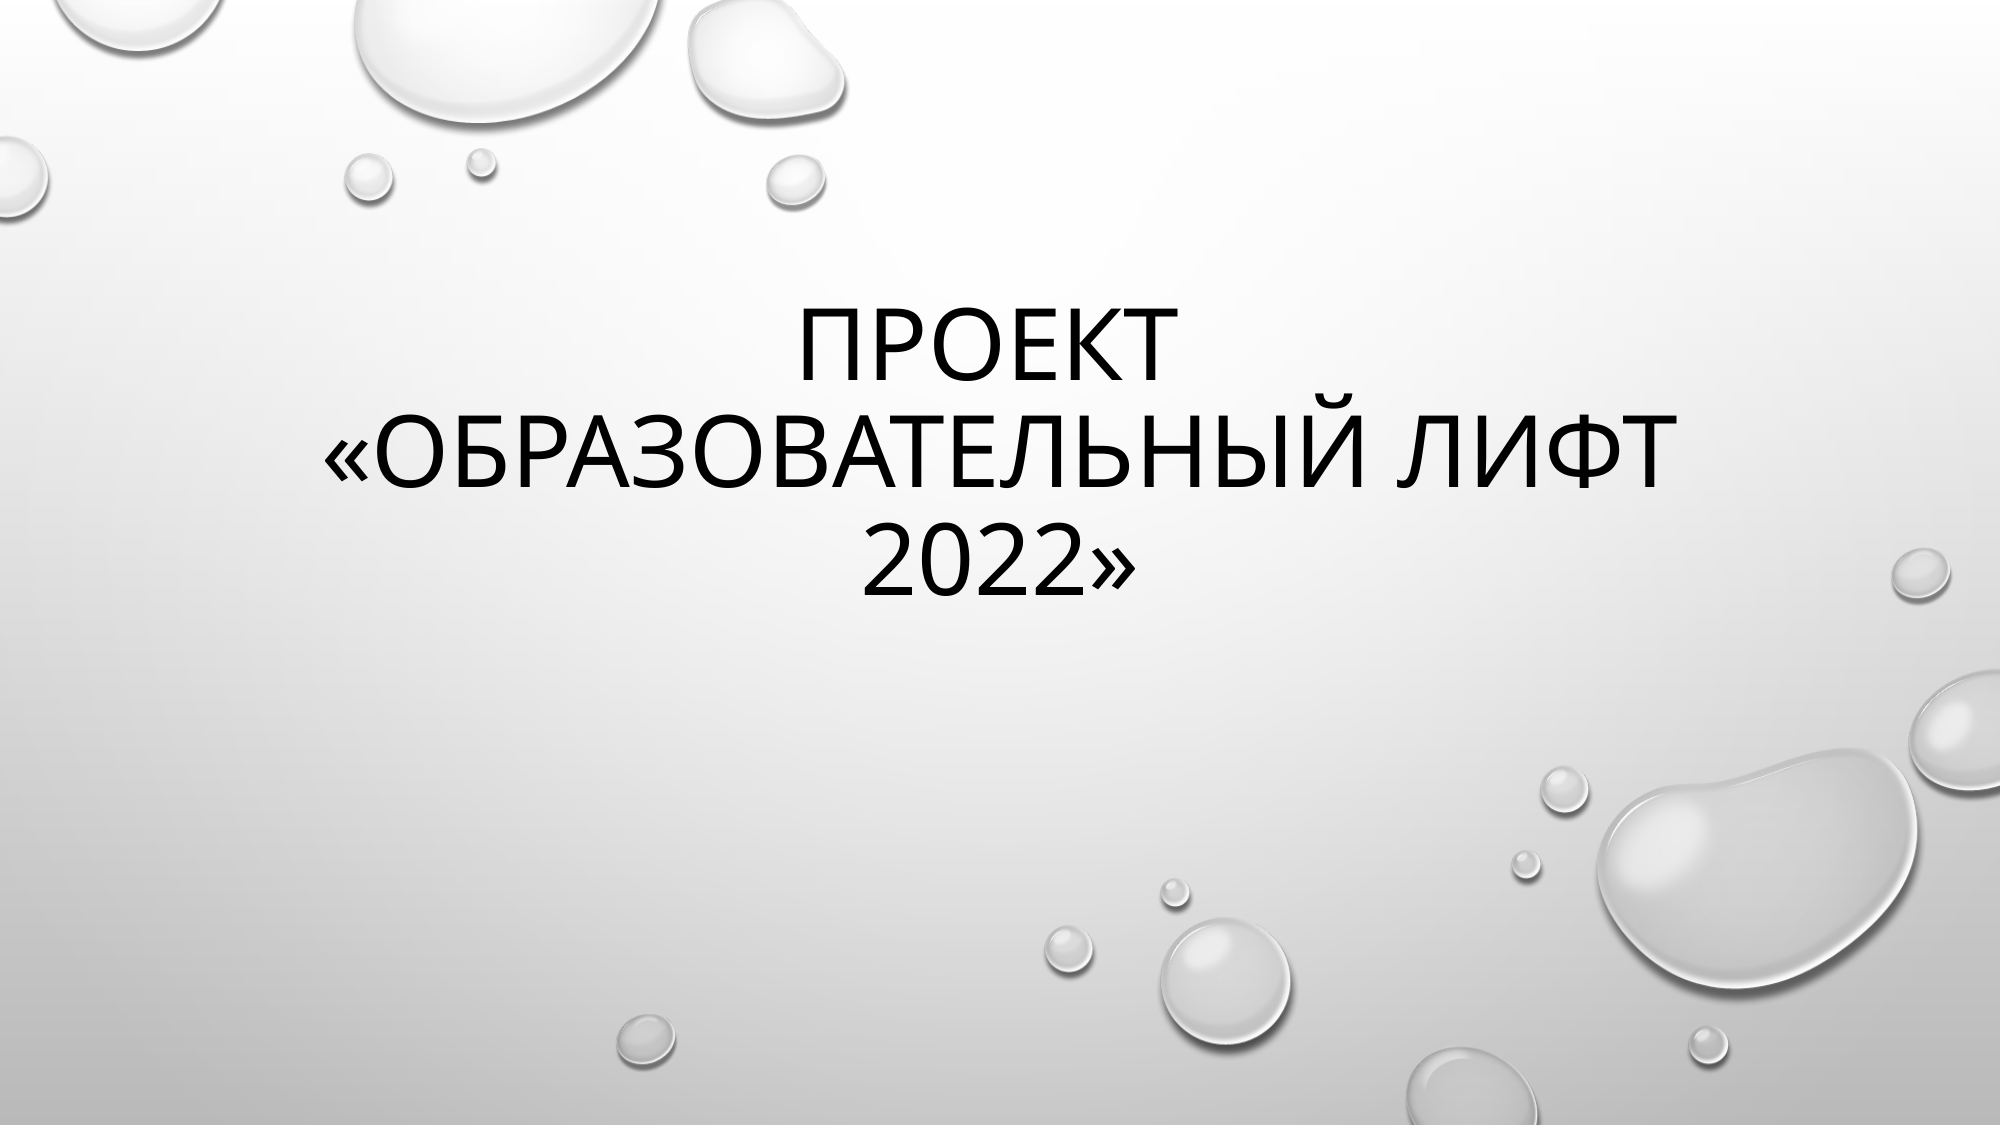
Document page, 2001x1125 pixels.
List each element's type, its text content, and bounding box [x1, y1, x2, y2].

title Проект «образовательный лифт 2022» [287, 213, 1713, 625]
picture [0, 0, 2000, 1125]
